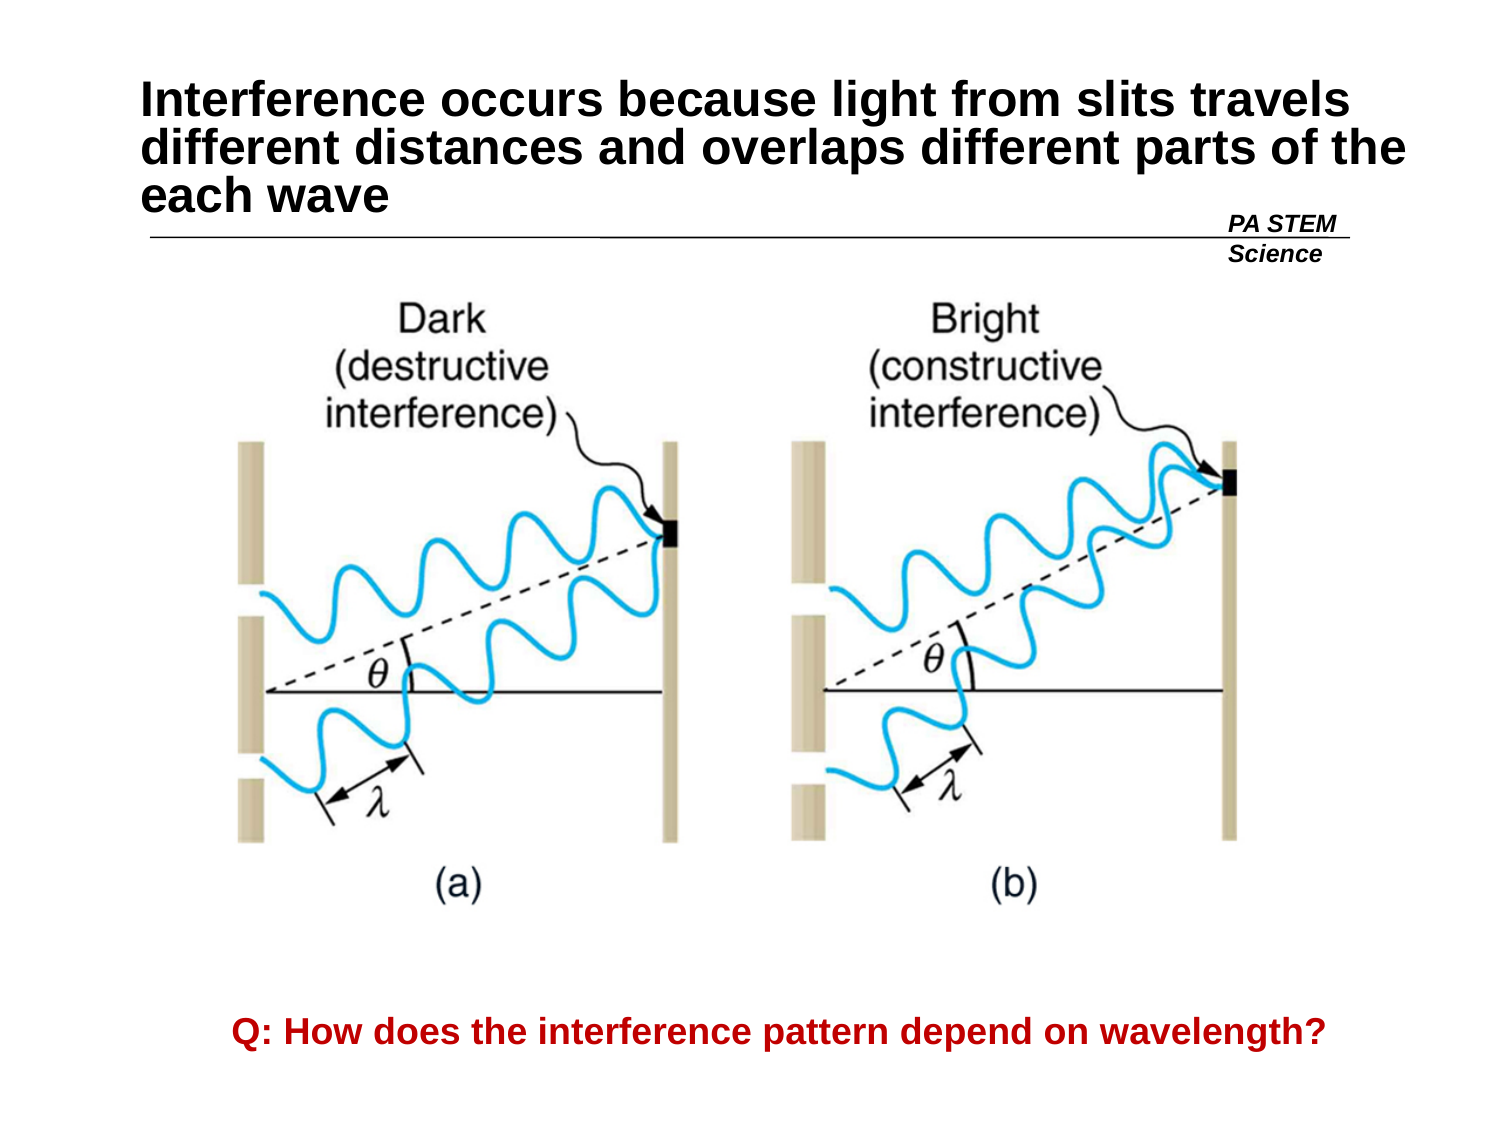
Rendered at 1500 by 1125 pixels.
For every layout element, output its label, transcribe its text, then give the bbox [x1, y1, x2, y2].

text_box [149, 199, 1353, 276]
text_box Q: How does the interference pattern depend on wavelength? [216, 999, 1344, 1060]
title Interference occurs because light from slits travels different distances and overlaps different parts of the each wave [124, 49, 1426, 251]
picture [224, 292, 1251, 921]
